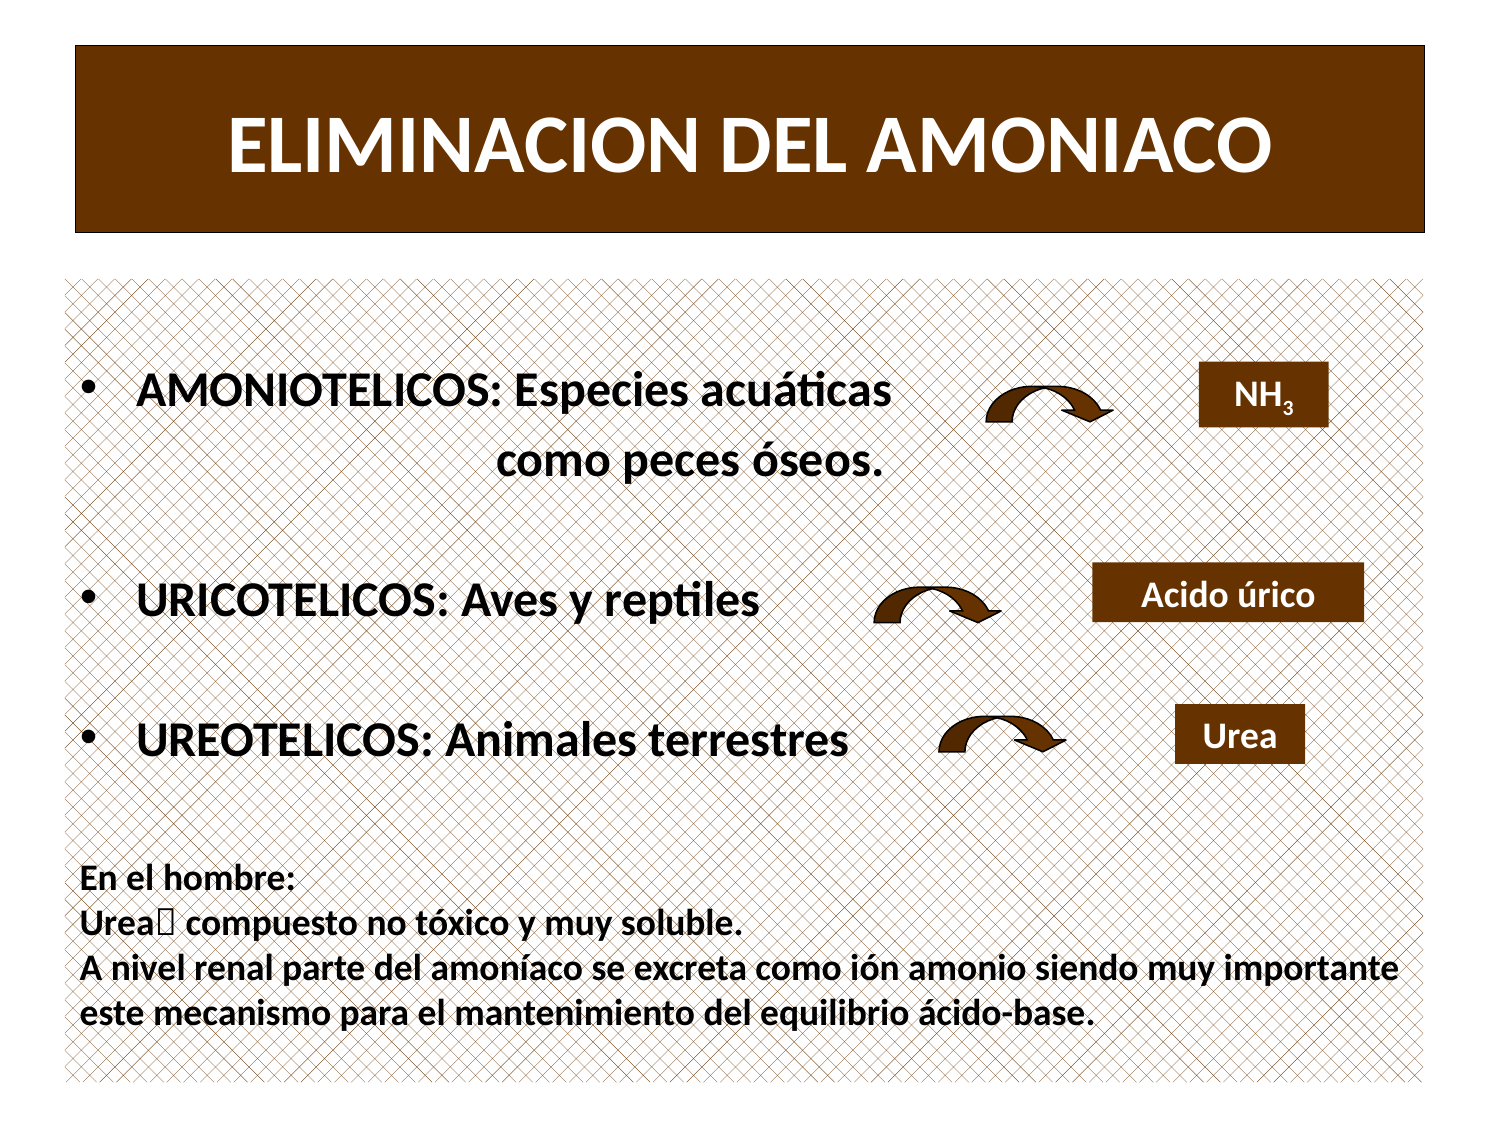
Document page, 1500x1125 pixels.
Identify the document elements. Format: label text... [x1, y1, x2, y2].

text_box En el hombre: Urea compuesto no tóxico y muy soluble. A nivel renal parte del amoníaco se excreta como ión amonio siendo muy importante este mecanismo para el mantenimiento del equilibrio ácido-base. [64, 846, 1424, 1041]
text_box NH3 [1198, 361, 1329, 428]
text_box Urea [1175, 704, 1306, 764]
text_box [874, 587, 1002, 623]
list AMONIOTELICOS: Especies acuáticas como peces óseos. URICOTELICOS: Aves y reptiles UREOTELICOS: Animales terrestres [64, 278, 1424, 846]
text_box Acido úrico [1092, 562, 1365, 623]
list AMONIOTELICOS: Especies acuáticas como peces óseos. URICOTELICOS: Aves y reptiles UREOTELICOS: Animales terrestres [64, 1041, 1424, 1083]
text_box [986, 386, 1114, 422]
title ELIMINACION DEL AMONIACO [75, 45, 1425, 233]
text_box [938, 716, 1067, 752]
